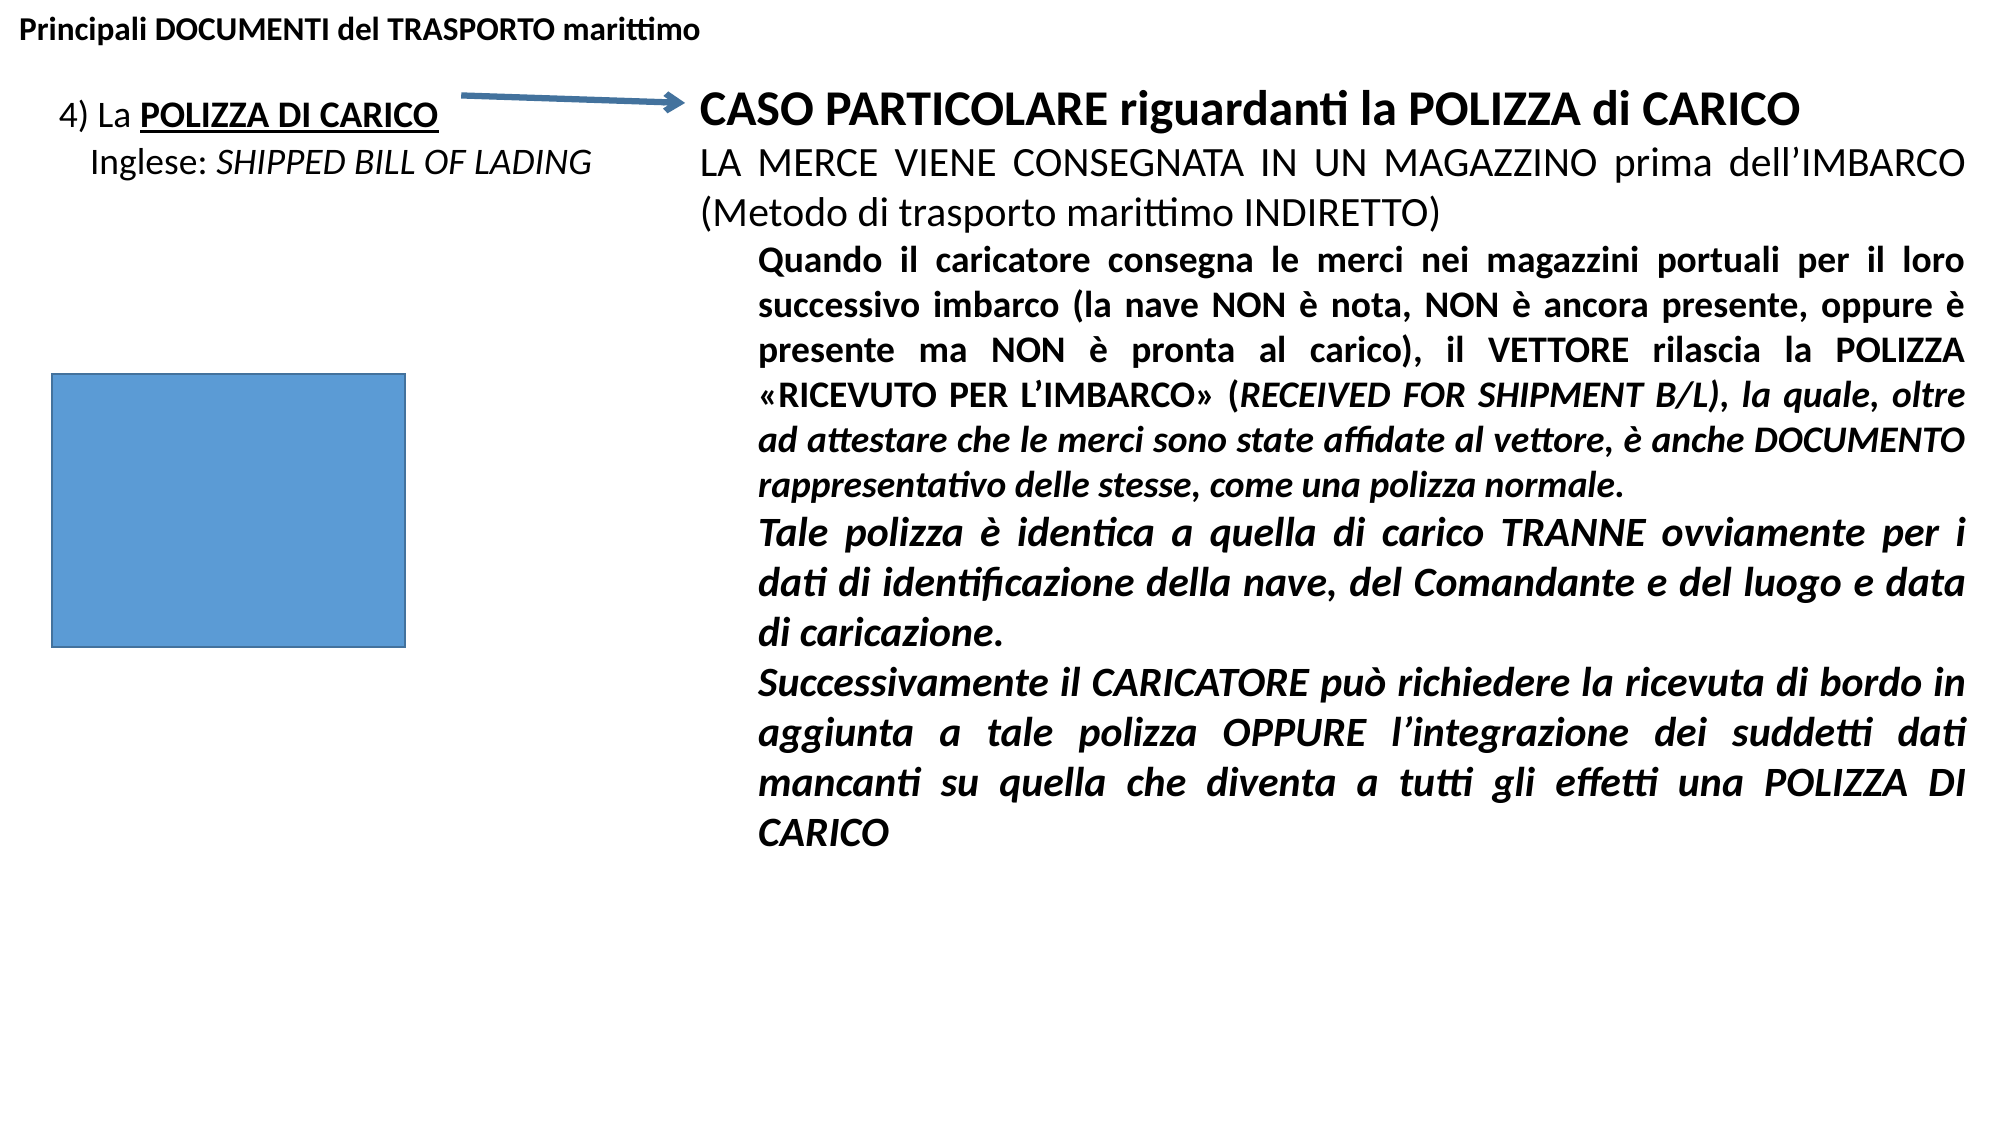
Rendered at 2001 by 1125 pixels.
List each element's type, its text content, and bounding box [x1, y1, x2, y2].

text_box Inglese: SHIPPED BILL OF LADING [75, 129, 608, 190]
text_box [51, 373, 406, 648]
text_box [461, 94, 686, 110]
text_box CASO PARTICOLARE riguardanti la POLIZZA di CARICO LA MERCE VIENE CONSEGNATA IN UN MAGAZZINO prima dell’IMBARCO (Metodo di trasporto marittimo INDIRETTO) Quando il caricatore consegna le merci nei magazzini portuali per il loro successivo imbarco (la nave NON è nota, NON è ancora presente, oppure è presente ma NON è pronta al carico), il VETTORE rilascia la POLIZZA «RICEVUTO PER L’IMBARCO» (RECEIVED FOR SHIPMENT B/L), la quale, oltre ad attestare che le merci sono state affidate al vettore, è anche DOCUMENTO rappresentativo delle stesse, come una polizza normale. Tale polizza è identica a quella di carico TRANNE ovviamente per i dati di identificazione della nave, del Comandante e del luogo e data di caricazione. Successivamente il CARICATORE può richiedere la ricevuta di bordo in aggiunta a tale polizza OPPURE l’integrazione dei suddetti dati mancanti su quella che diventa a tutti gli effetti una POLIZZA DI CARICO [685, 67, 1982, 863]
text_box 4) La POLIZZA DI CARICO [44, 82, 454, 143]
text_box Principali DOCUMENTI del TRASPORTO marittimo [4, 0, 717, 55]
